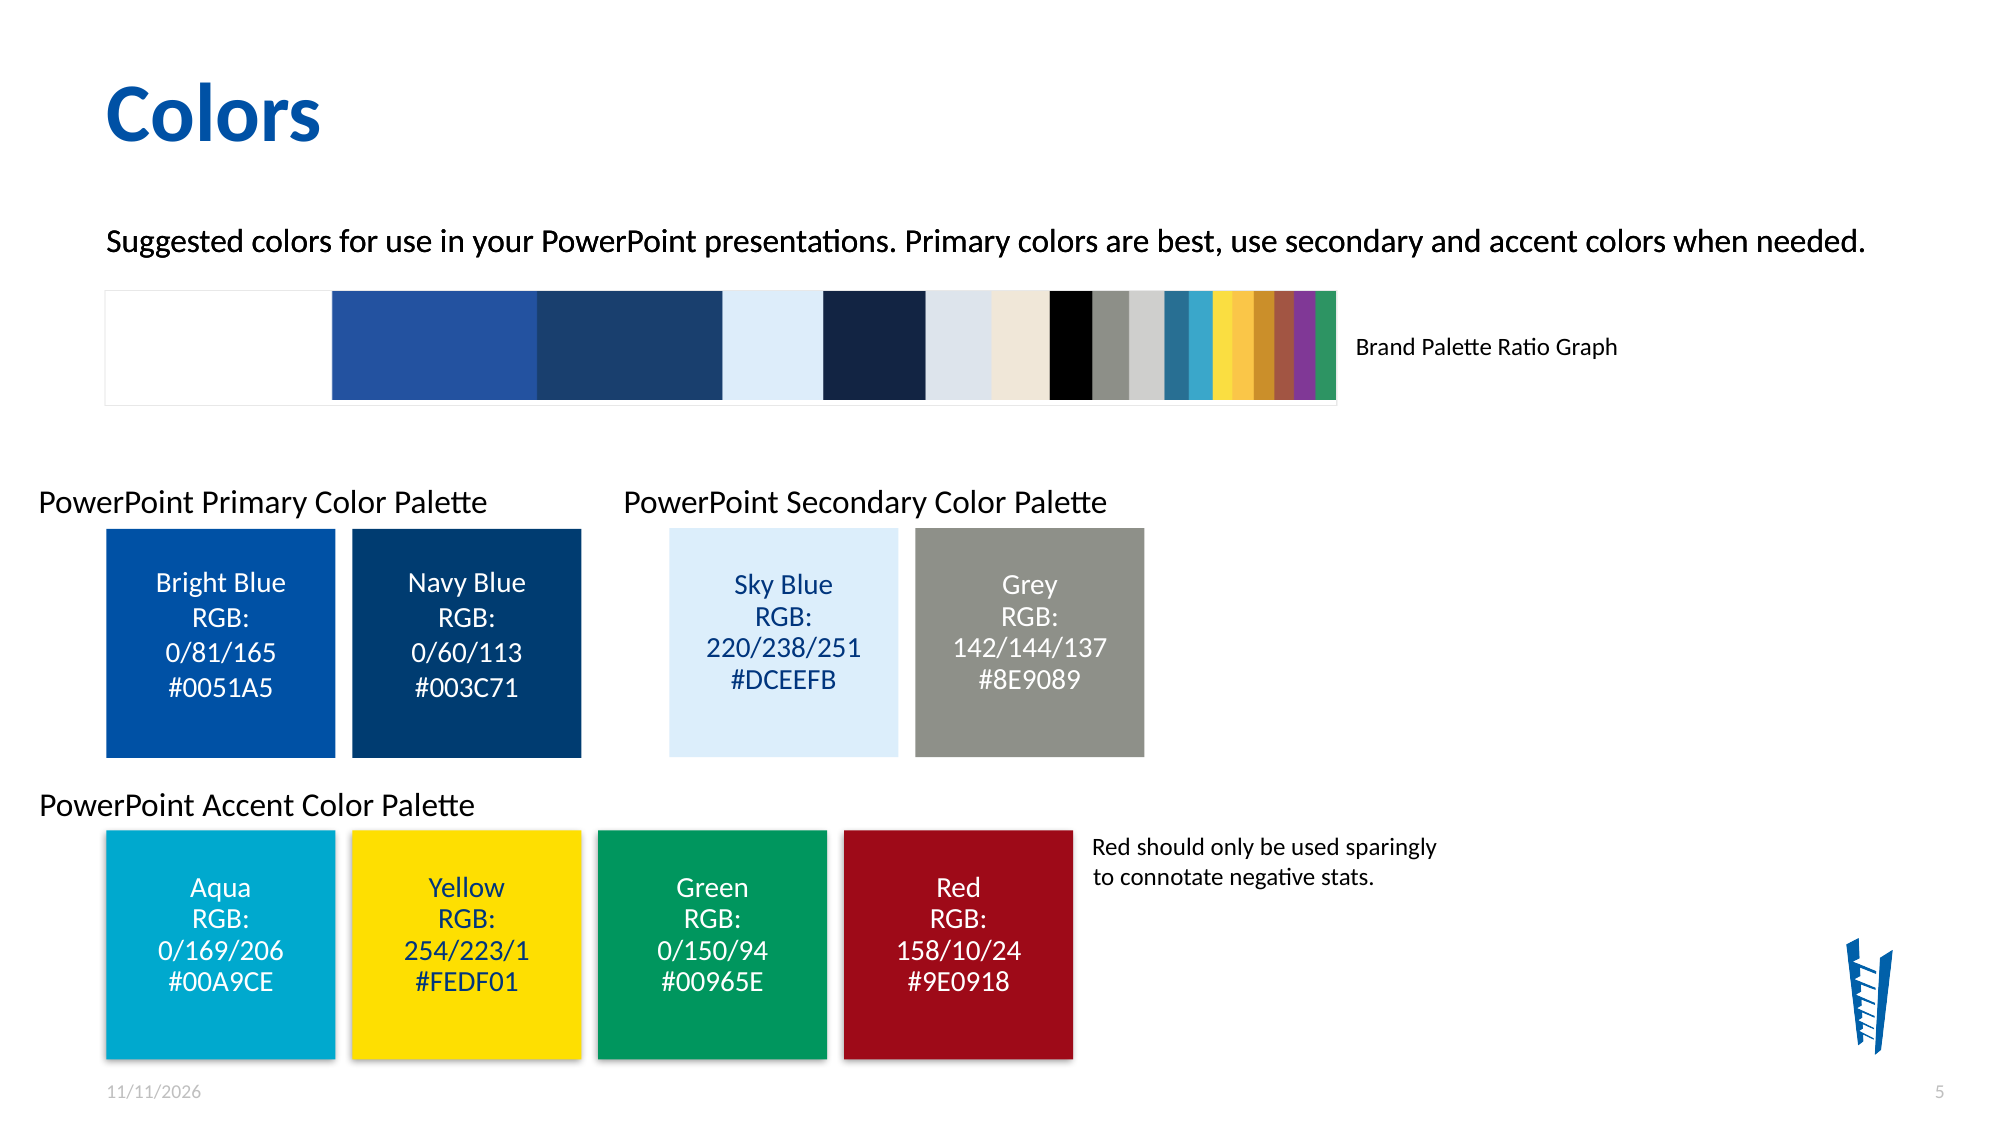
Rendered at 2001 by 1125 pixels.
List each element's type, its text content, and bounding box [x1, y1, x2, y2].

text_box Bright Blue RGB: 0/81/165 #0051A5 [106, 528, 336, 758]
text_box Navy Blue RGB: 0/60/113 #003C71 [352, 528, 582, 758]
text_box Yellow RGB: 254/223/1 #FEDF01 [352, 830, 582, 1060]
text_box Brand Palette Ratio Graph [1362, 330, 1711, 361]
text_box PowerPoint Secondary Color Palette [623, 479, 1207, 520]
text_box Red should only be used sparingly to connotate negative stats. [1092, 830, 1448, 891]
text_box Green RGB: 0/150/94 #00965E [597, 830, 828, 1060]
text_box Aqua RGB: 0/169/206 #00A9CE [106, 830, 336, 1060]
text_box PowerPoint Accent Color Palette [39, 783, 575, 824]
picture [80, 275, 1356, 420]
text_box Red RGB: 158/10/24 #9E0918 [843, 830, 1074, 1060]
text_box Suggested colors for use in your PowerPoint presentations. Primary colors are best, use secondary and accent colors when needed. [106, 219, 1892, 260]
text_box Grey RGB: 142/144/137 #8E9089 [915, 528, 1145, 758]
picture [1846, 938, 1893, 1055]
title Colors [106, 44, 1392, 171]
text_box PowerPoint Primary Color Palette [38, 479, 588, 520]
text_box Sky Blue RGB: 220/238/251 #DCEEFB [669, 528, 899, 758]
